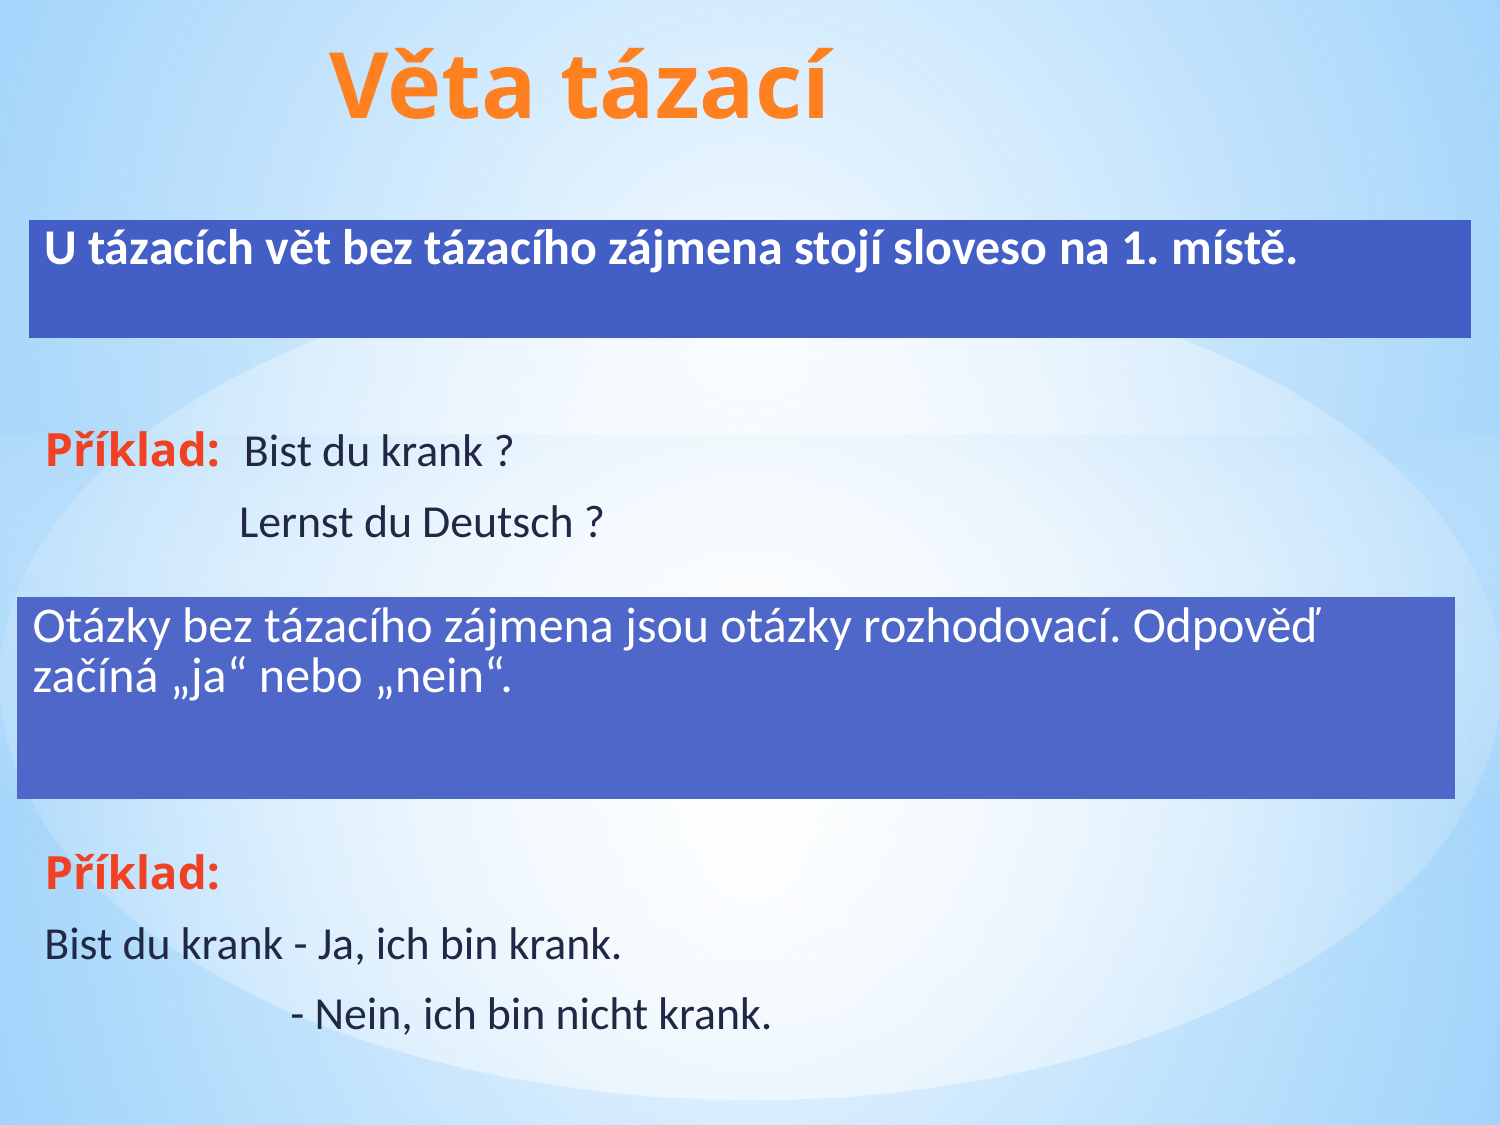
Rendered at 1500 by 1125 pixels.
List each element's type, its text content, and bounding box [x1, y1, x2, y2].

table_header U tázacích vět bez tázacího zájmena stojí sloveso na 1. místě. [29, 220, 1471, 338]
table_header Otázky bez tázacího zájmena jsou otázky rozhodovací. Odpověď začíná „ja“ nebo „nein“. [18, 599, 1454, 798]
subtitle Věta tázací Příklad: Bist du krank ? Lernst du Deutsch ? Příklad: Bist du krank - Ja, ich bin krank. - Nein, ich bin nicht krank. [29, 19, 1483, 1106]
